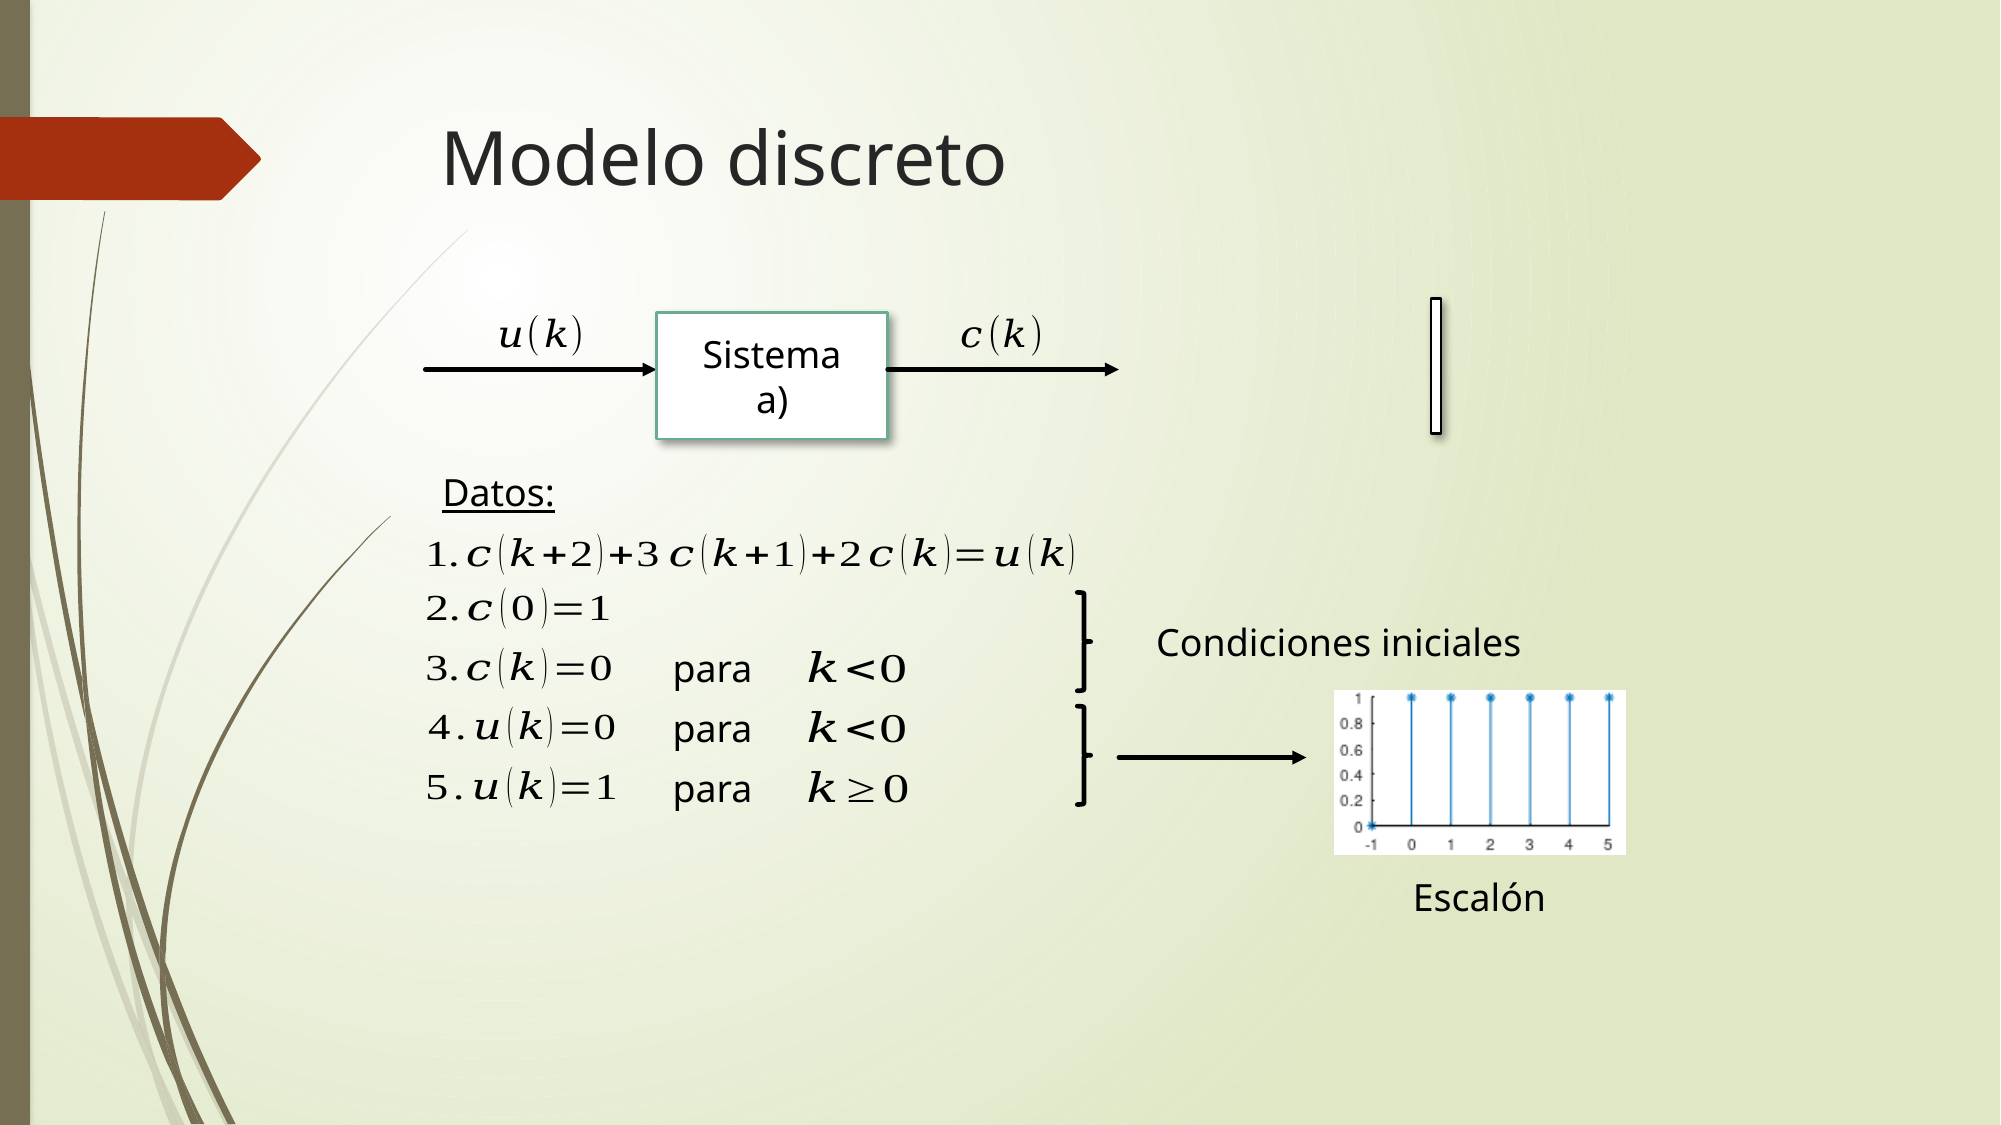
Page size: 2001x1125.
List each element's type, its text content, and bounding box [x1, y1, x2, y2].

text_box Escalón [1398, 866, 1562, 927]
text_box Datos: [427, 461, 571, 522]
picture [1334, 690, 1626, 855]
text_box para [657, 697, 768, 757]
text_box Condiciones iniciales [1141, 611, 1537, 671]
text_box [1076, 705, 1092, 806]
text_box [1076, 591, 1092, 692]
title Modelo discreto [425, 102, 1888, 313]
text_box para [657, 637, 768, 697]
text_box para [657, 757, 768, 818]
text_box Sistema a) [655, 311, 889, 440]
